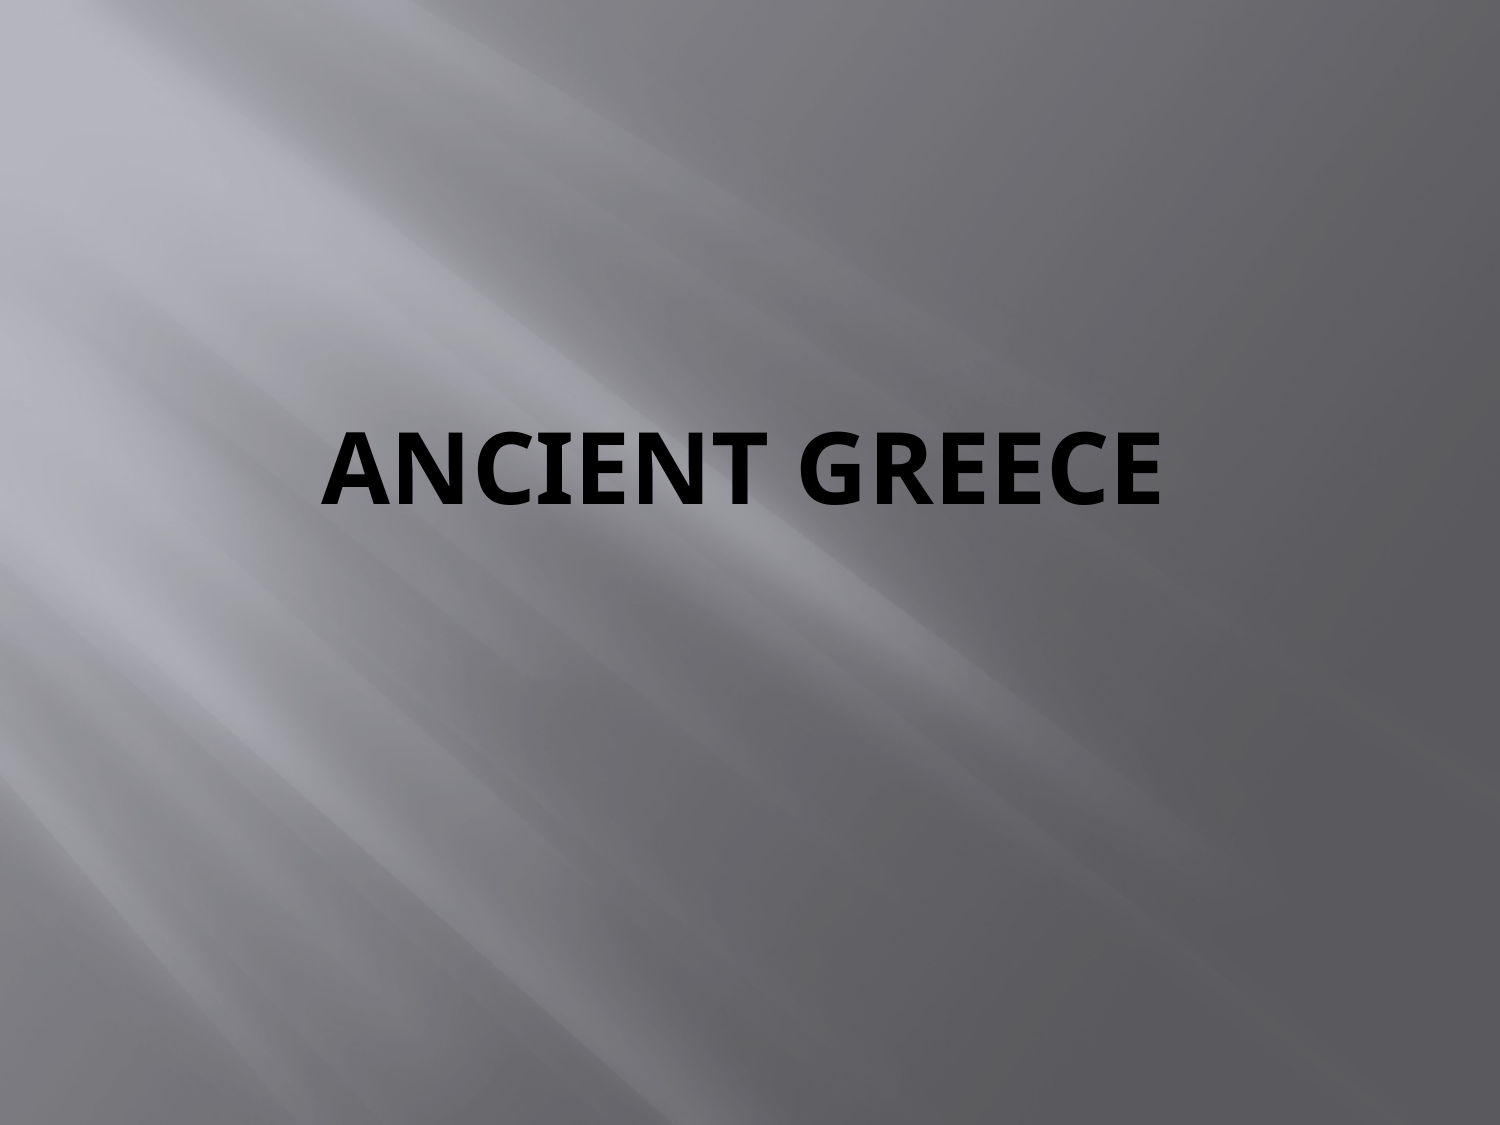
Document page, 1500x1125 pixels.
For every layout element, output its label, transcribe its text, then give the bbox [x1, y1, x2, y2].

title Ancient Greece [69, 224, 1420, 525]
